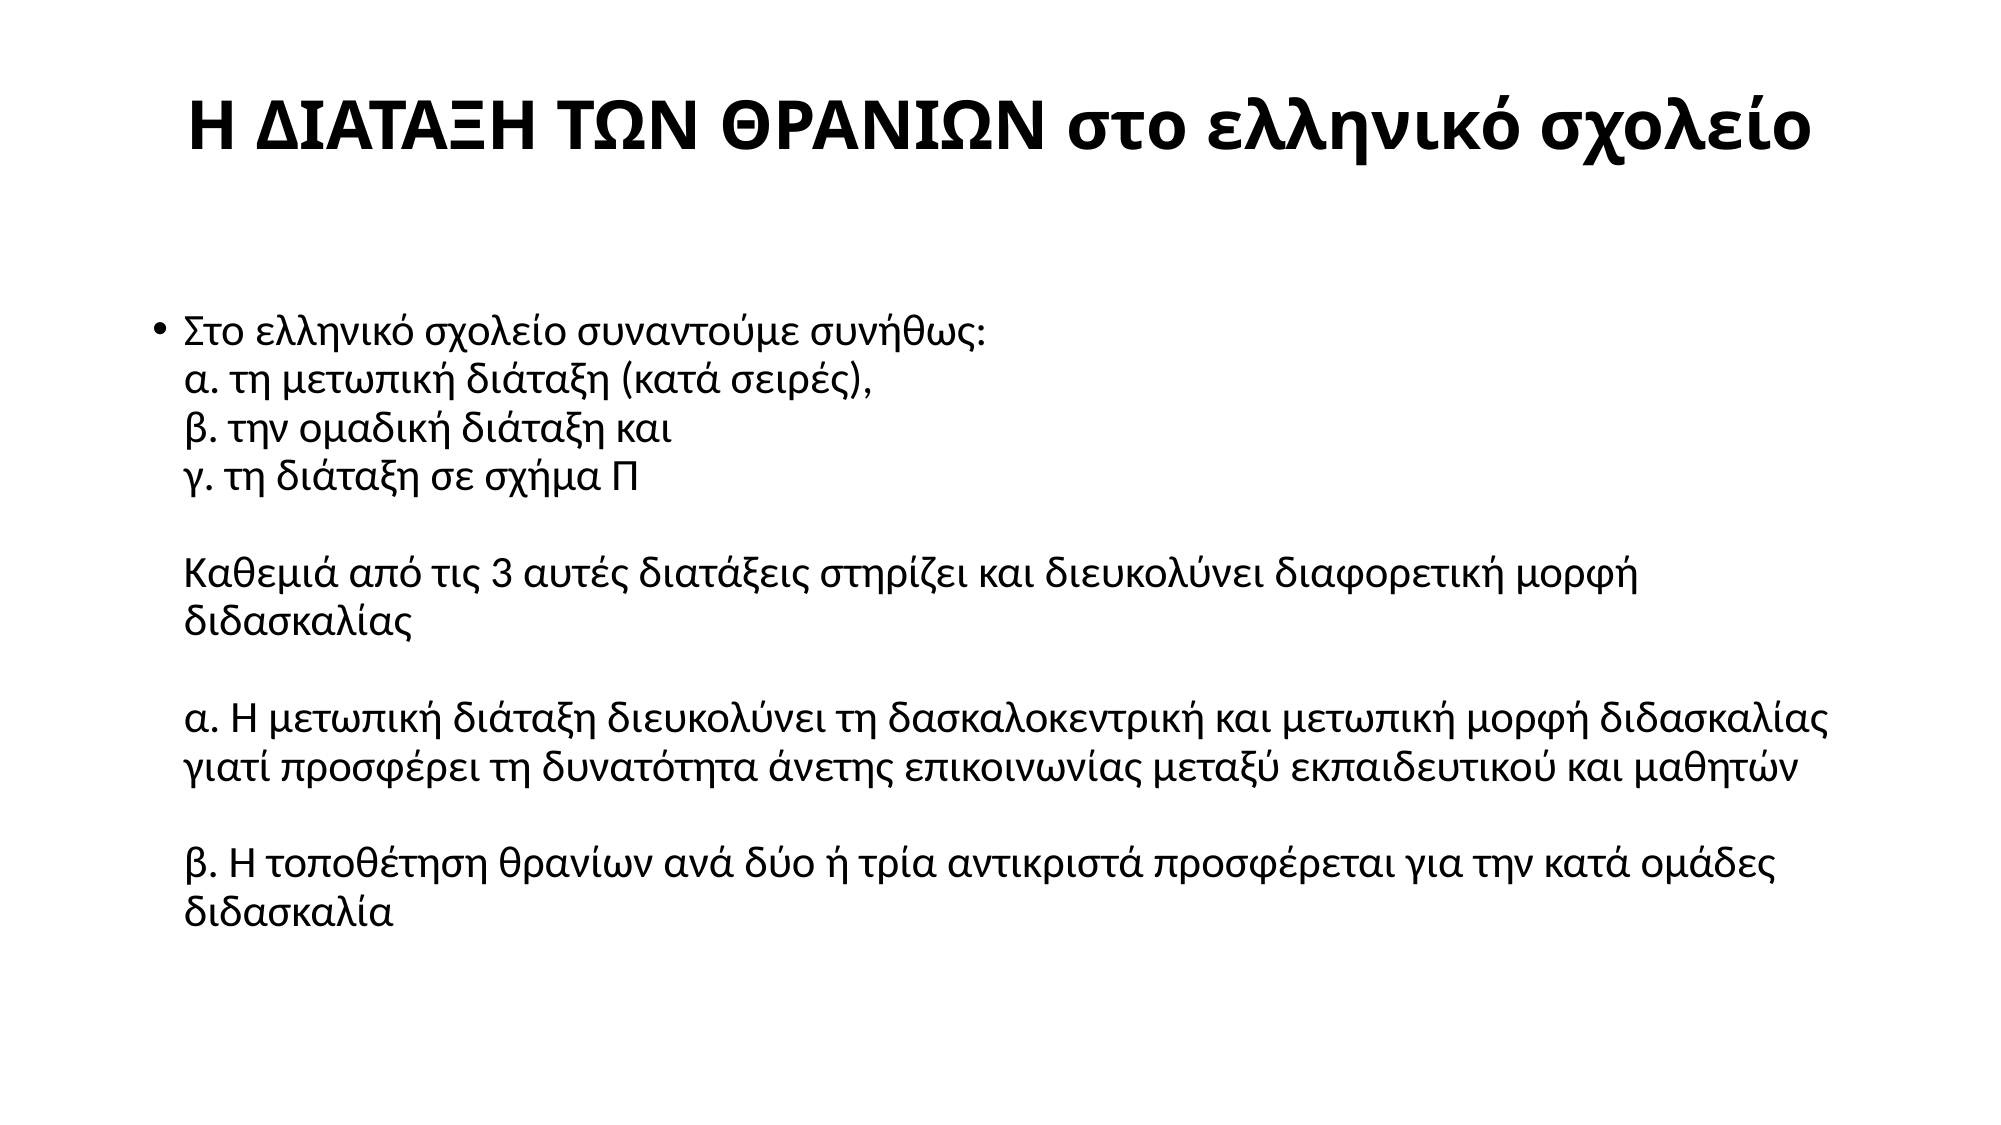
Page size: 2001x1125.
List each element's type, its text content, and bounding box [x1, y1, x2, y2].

title Η ΔΙΑΤΑΞΗ ΤΩΝ ΘΡΑΝΙΩΝ στο ελληνικό σχολείο [137, 59, 1863, 278]
list Στο ελληνικό σχολείο συναντούμε συνήθως: α. τη μετωπική διάταξη (κατά σειρές), β. την ομαδική διάταξη και γ. τη διάταξη σε σχήμα Π Καθεμιά από τις 3 αυτές διατάξεις στηρίζει και διευκολύνει διαφορετική μορφή διδασκαλίας α. Η μετωπική διάταξη διευκολύνει τη δασκαλοκεντρική και μετωπική μορφή διδασκαλίας γιατί προσφέρει τη δυνατότητα άνετης επικοινωνίας μεταξύ εκπαιδευτικού και μαθητών β. Η τοποθέτηση θρανίων ανά δύο ή τρία αντικριστά προσφέρεται για την κατά ομάδες διδασκαλία [137, 299, 1863, 1014]
